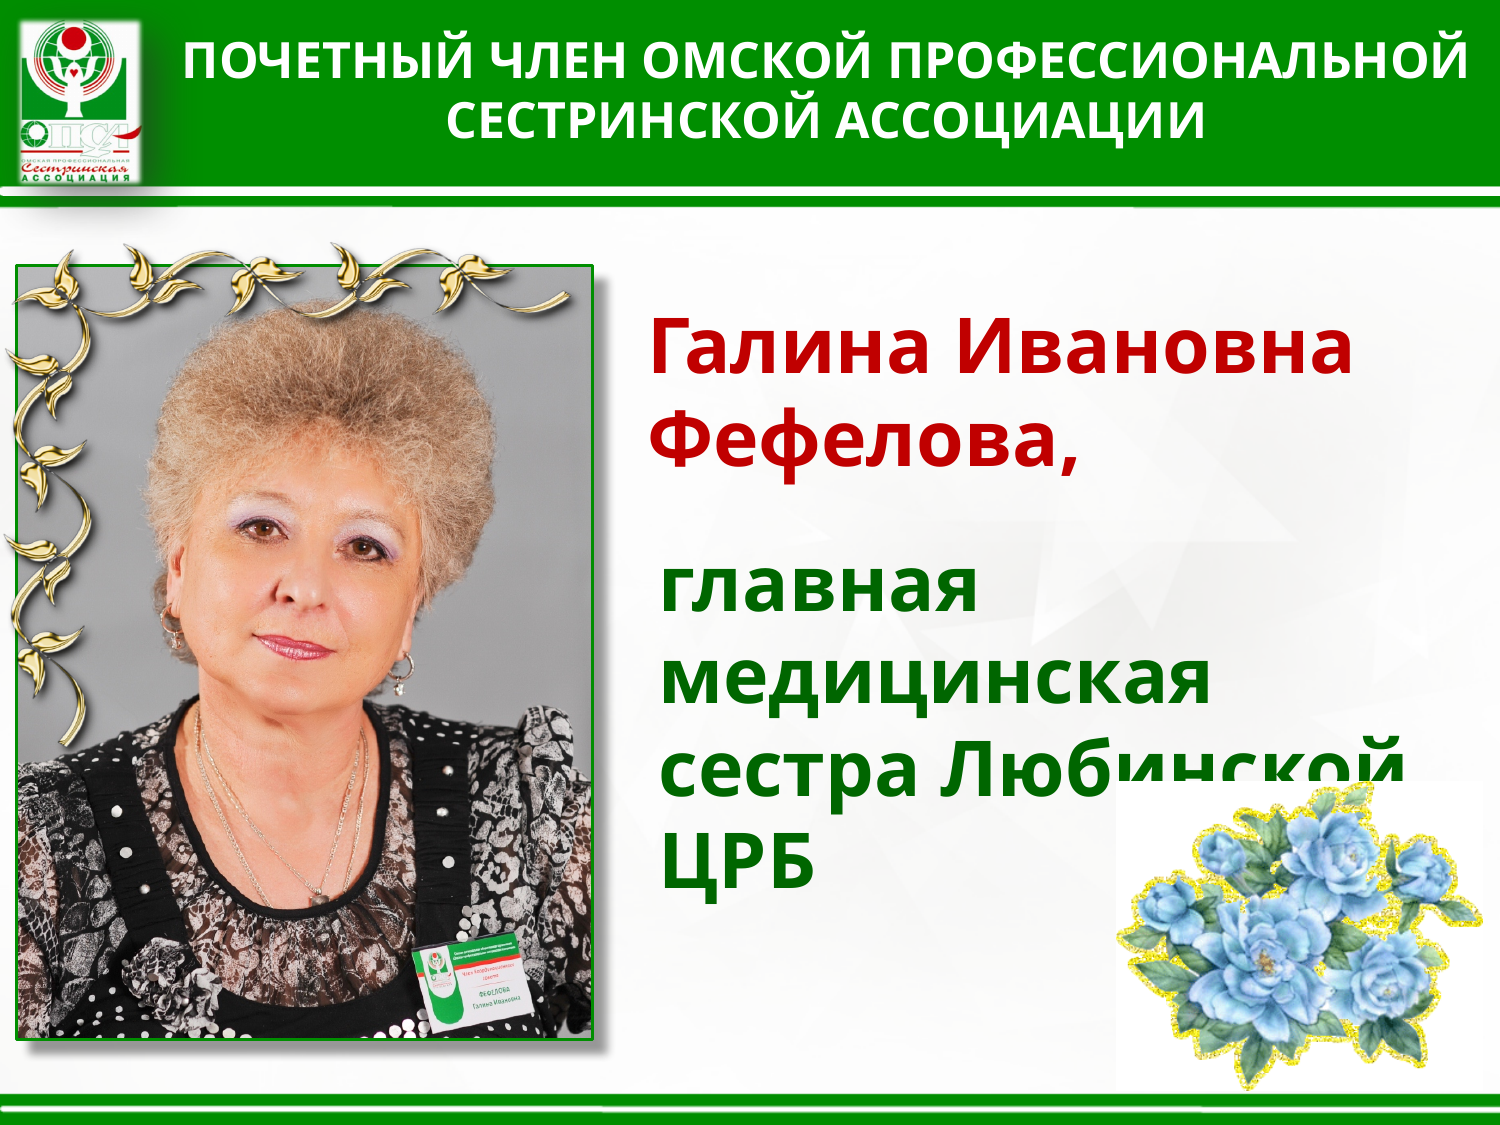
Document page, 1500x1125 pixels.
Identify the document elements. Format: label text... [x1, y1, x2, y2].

picture [0, 196, 1500, 1125]
text_box главная медицинская сестра Любинской ЦРБ [643, 527, 1436, 912]
text_box Галина Ивановна Фефелова, [632, 289, 1483, 490]
picture [0, 0, 1500, 188]
text_box ПОЧЕТНЫЙ ЧЛЕН ОМСКОЙ ПРОФЕССИОНАЛЬНОЙ СЕСТРИНСКОЙ АССОЦИАЦИИ [173, 21, 1494, 156]
